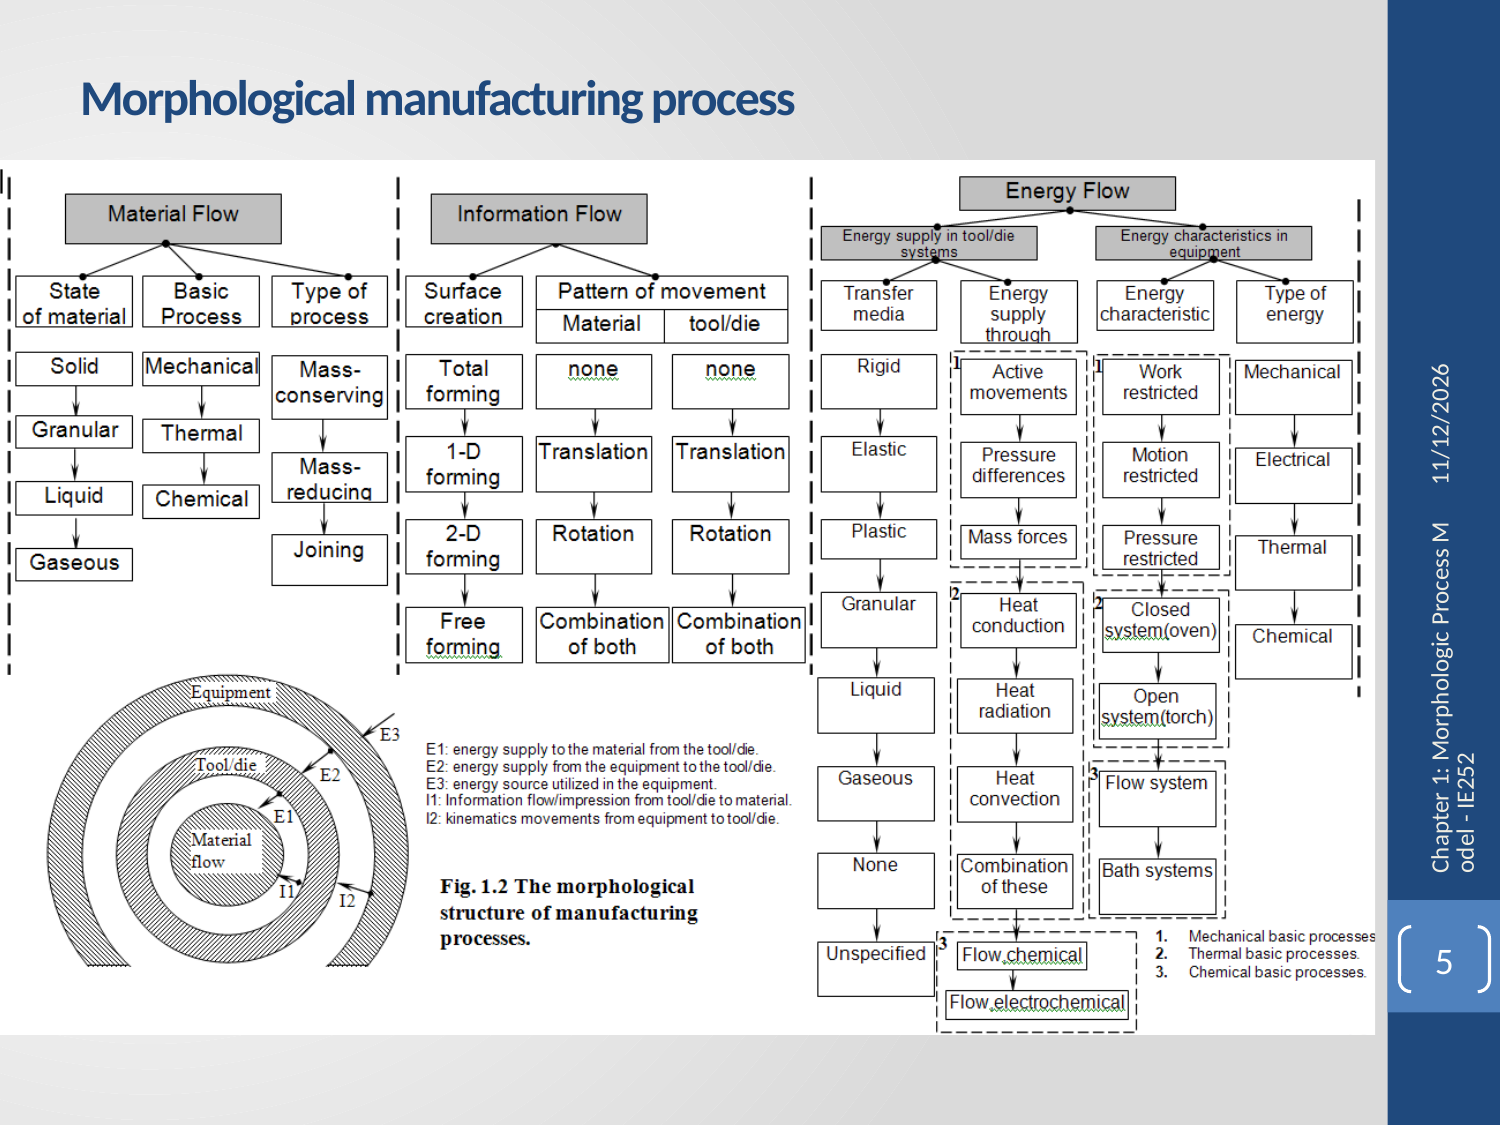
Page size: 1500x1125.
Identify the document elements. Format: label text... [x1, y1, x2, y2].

footer Chapter 1: Morphologic Process Model - IE252 [1408, 500, 1469, 889]
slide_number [1408, 100, 1469, 500]
text_box Morphological manufacturing process [65, 58, 820, 159]
slide_number 5 [1397, 925, 1492, 994]
picture [0, 160, 1376, 1035]
